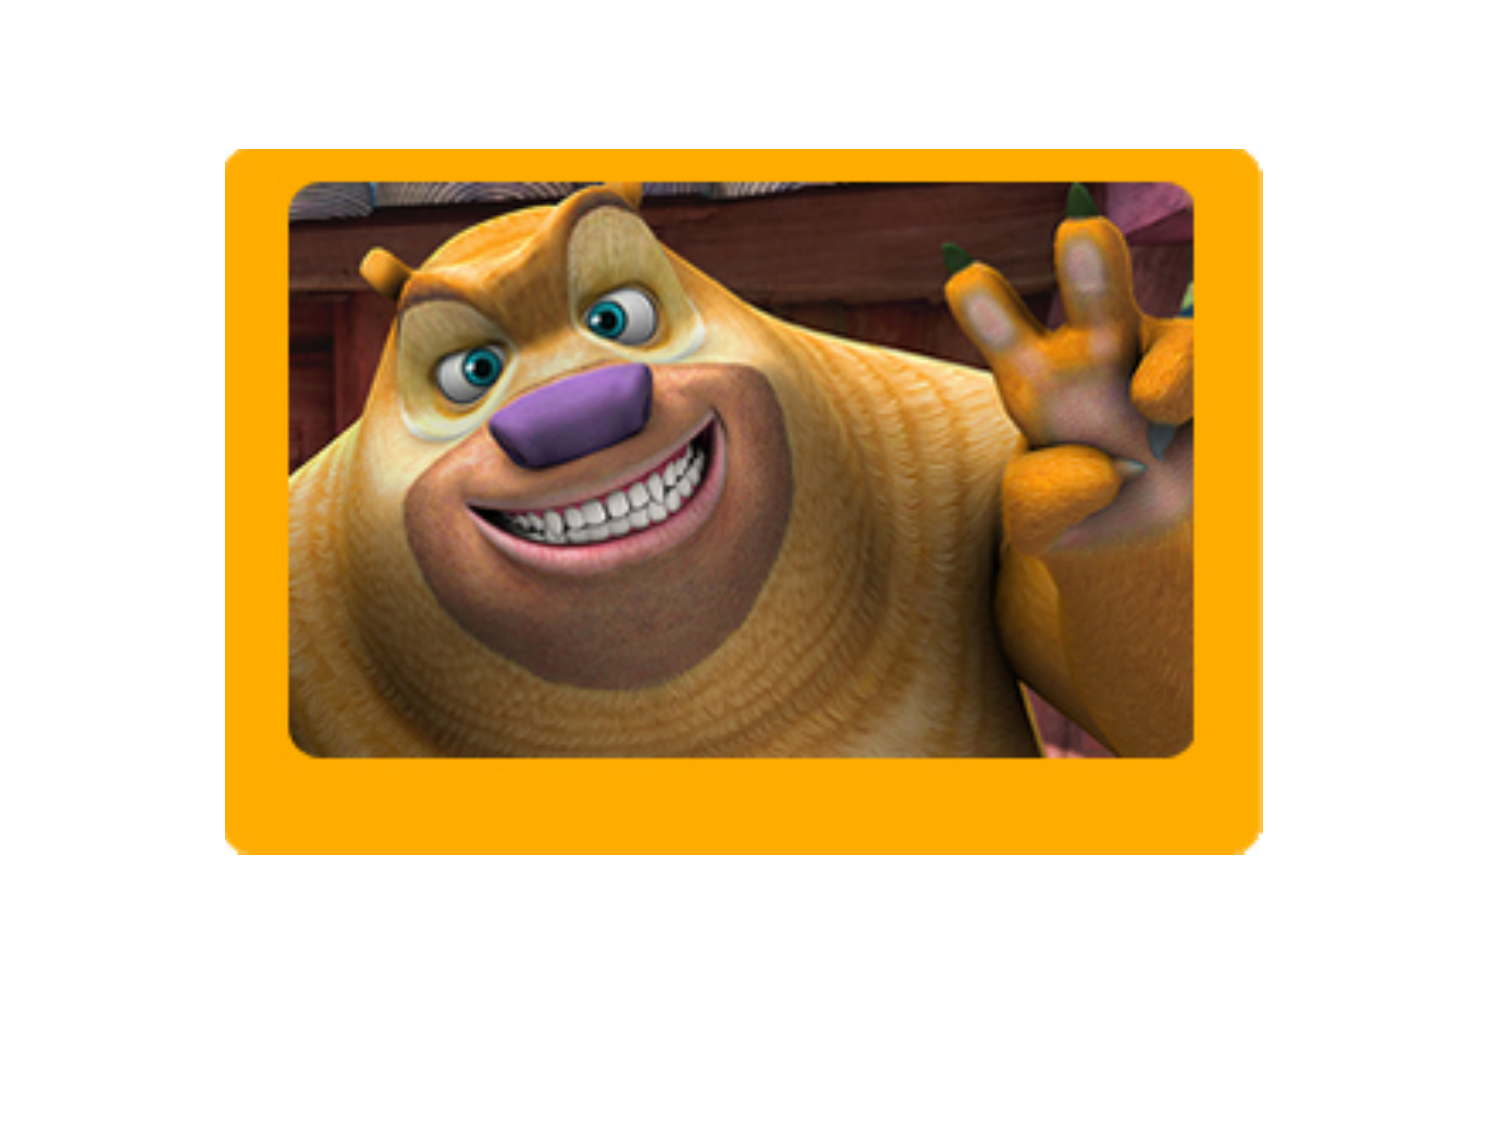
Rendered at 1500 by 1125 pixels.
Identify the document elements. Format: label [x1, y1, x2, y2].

picture [224, 149, 1263, 855]
